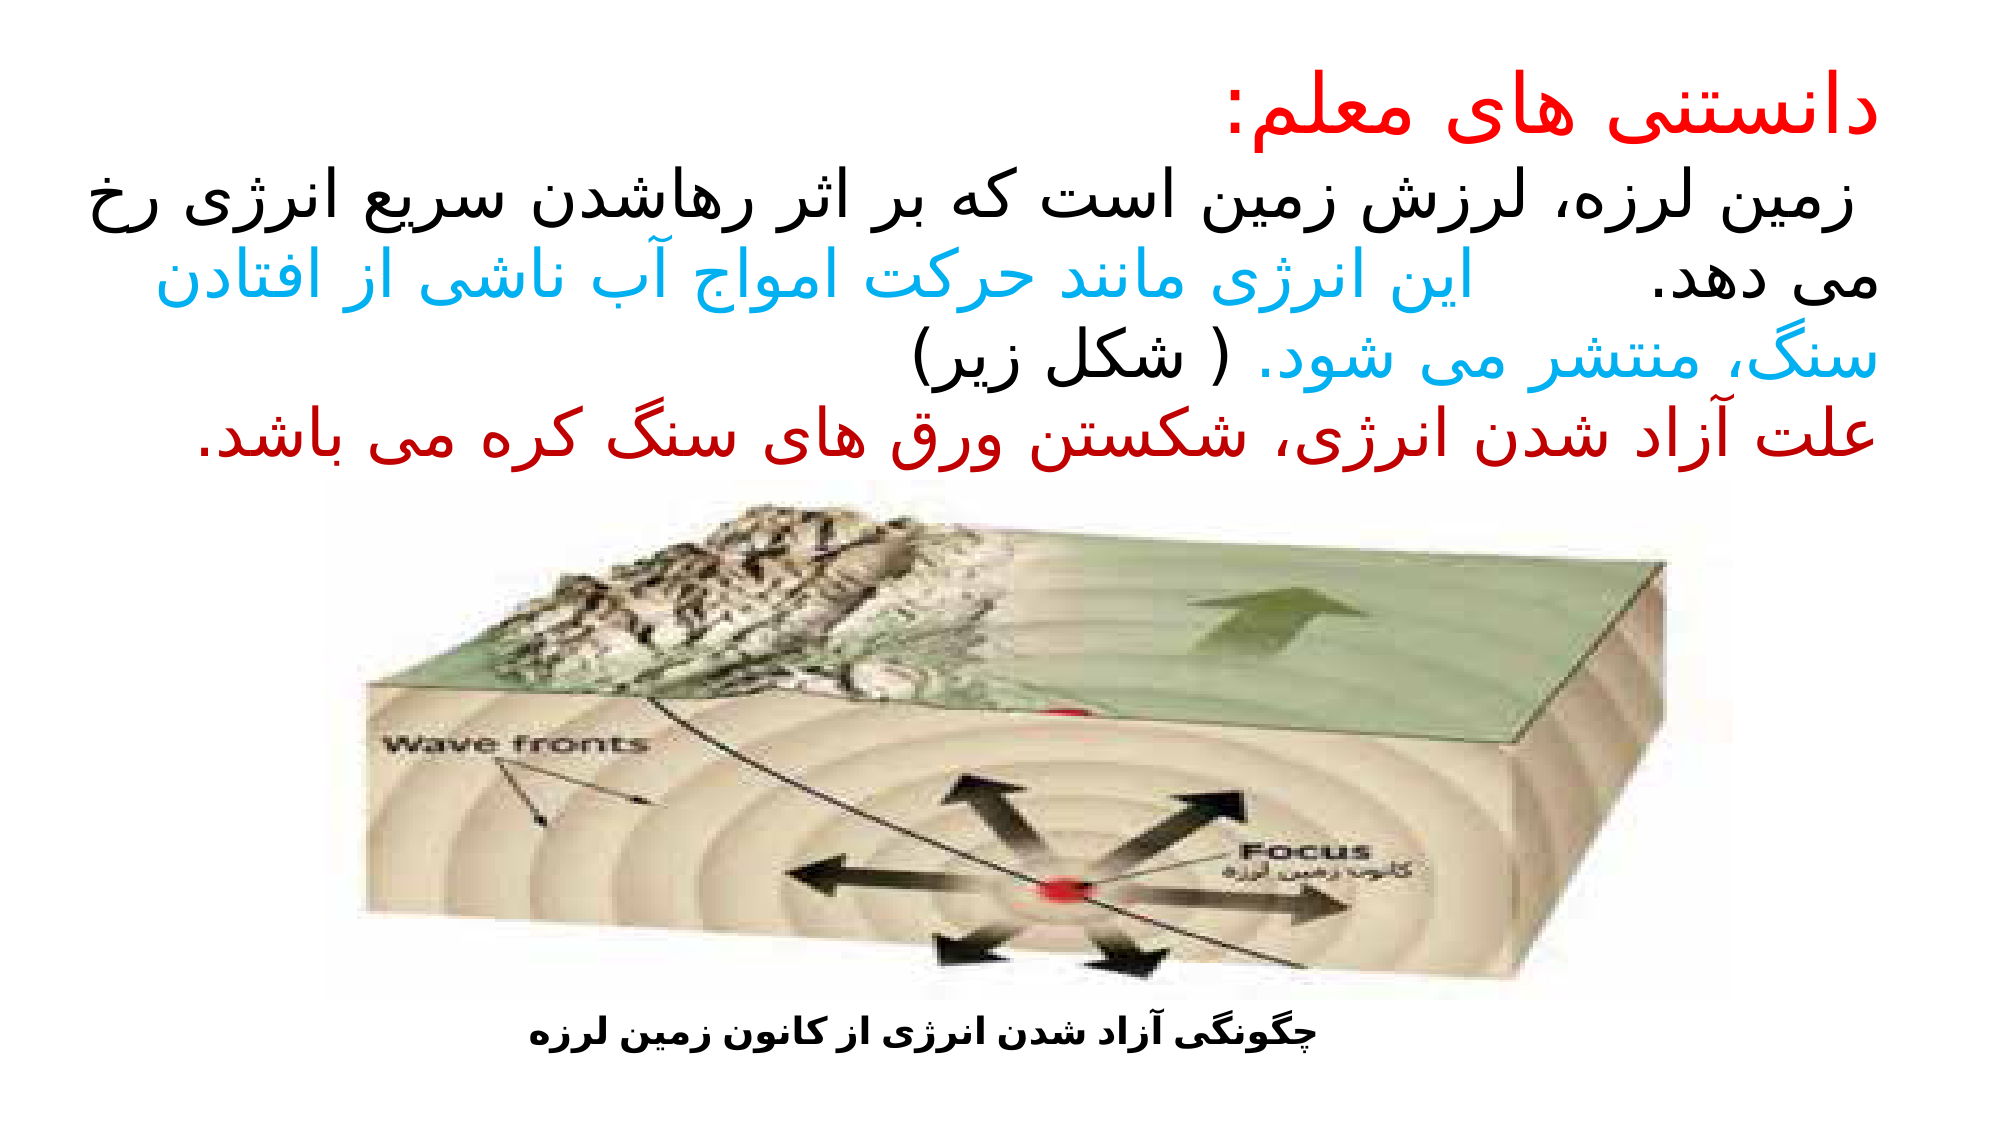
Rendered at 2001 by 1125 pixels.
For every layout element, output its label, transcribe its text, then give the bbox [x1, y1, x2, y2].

text_box چگونگی آزاد شدن انرژی از کانون زمین لرزه [513, 1000, 1335, 1059]
picture [87, 480, 1733, 1000]
text_box دانستنی های معلم: زمین لرزه، لرزش زمین است که بر اثر رهاشدن سریع انرژی رخ می دهد. این انرژی مانند حرکت امواج آب ناشی از افتادن سنگ، منتشر می شود. ( شکل زیر) علت آزاد شدن انرژی، شکستن ورق های سنگ کره می باشد. [21, 43, 1898, 478]
